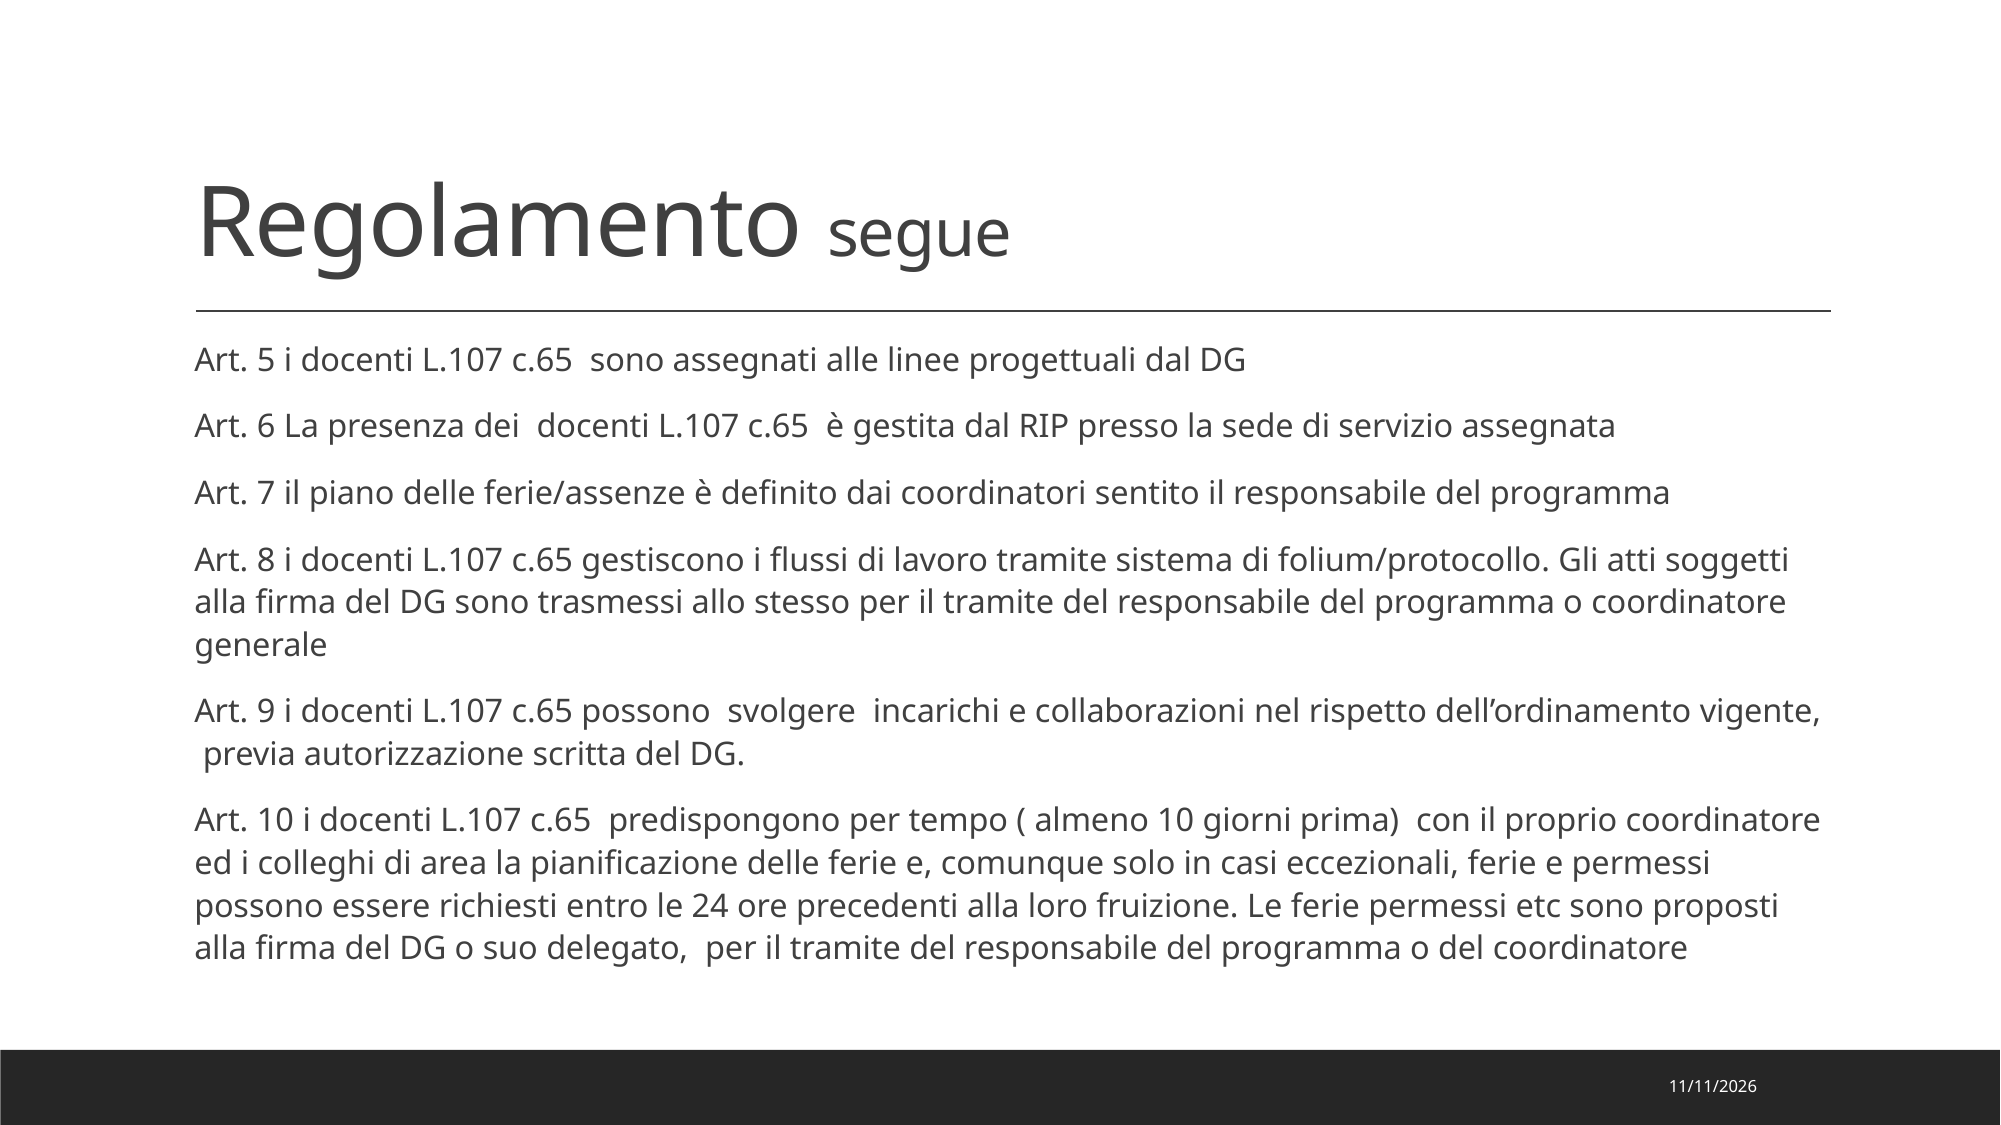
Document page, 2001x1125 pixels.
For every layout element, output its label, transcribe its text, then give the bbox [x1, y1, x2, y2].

title Regolamento segue [180, 47, 1830, 285]
list Art. 5 i docenti L.107 c.65 sono assegnati alle linee progettuali dal DG Art. 6 La presenza dei docenti L.107 c.65 è gestita dal RIP presso la sede di servizio assegnata Art. 7 il piano delle ferie/assenze è definito dai coordinatori sentito il responsabile del programma Art. 8 i docenti L.107 c.65 gestiscono i flussi di lavoro tramite sistema di folium/protocollo. Gli atti soggetti alla firma del DG sono trasmessi allo stesso per il tramite del responsabile del programma o coordinatore generale Art. 9 i docenti L.107 c.65 possono svolgere incarichi e collaborazioni nel rispetto dell’ordinamento vigente, previa autorizzazione scritta del DG. Art. 10 i docenti L.107 c.65 predispongono per tempo ( almeno 10 giorni prima) con il proprio coordinatore ed i colleghi di area la pianificazione delle ferie e, comunque solo in casi eccezionali, ferie e permessi possono essere richiesti entro le 24 ore precedenti alla loro fruizione. Le ferie permessi etc sono proposti alla firma del DG o suo delegato, per il tramite del responsabile del programma o del coordinatore [180, 327, 1830, 1015]
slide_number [1348, 1057, 1773, 1118]
